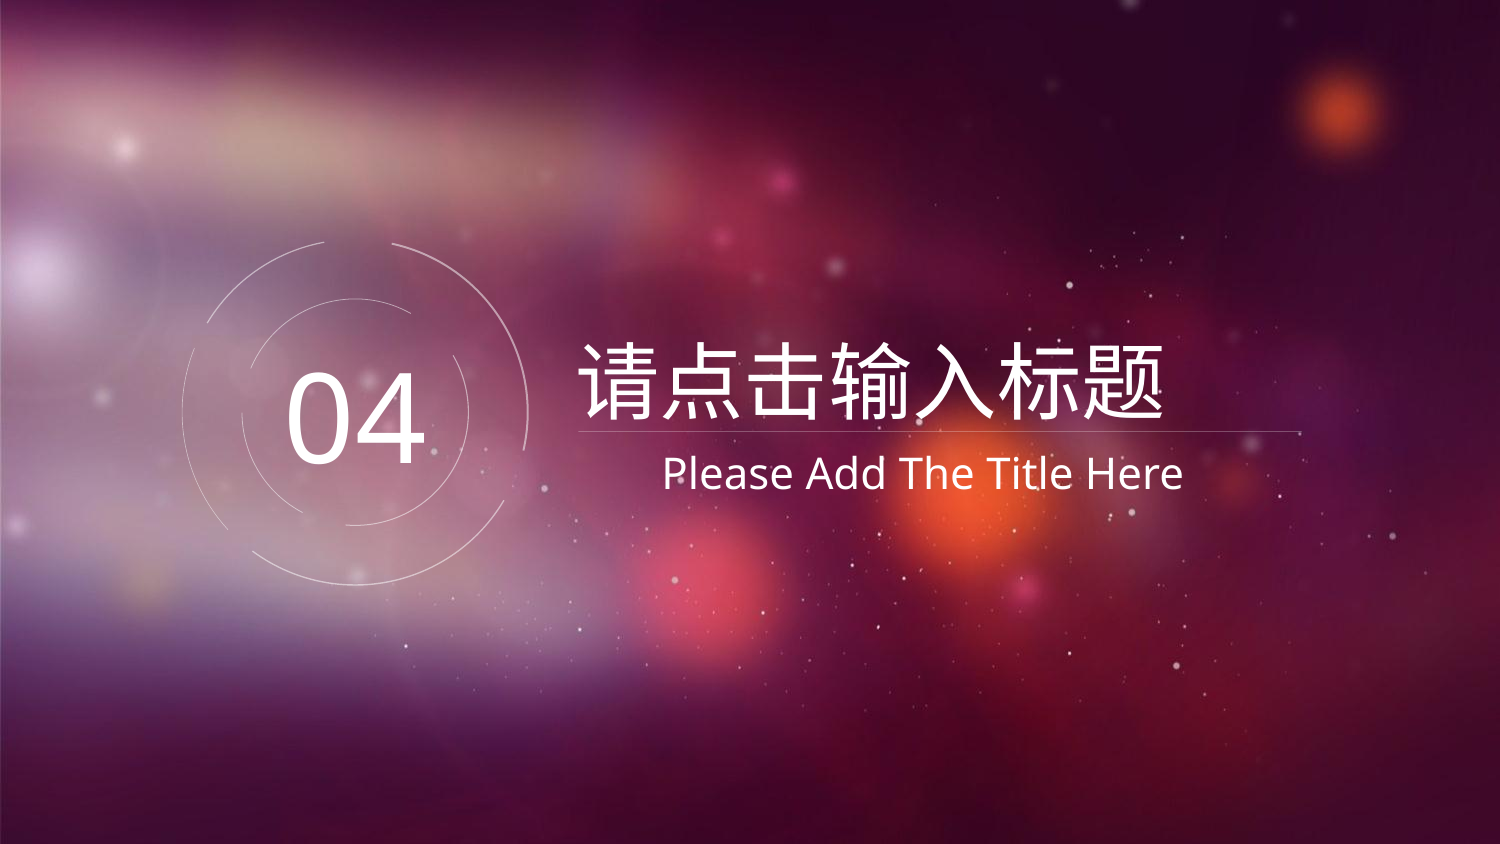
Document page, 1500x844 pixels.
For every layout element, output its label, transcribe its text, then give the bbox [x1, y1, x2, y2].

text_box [241, 298, 469, 526]
text_box Please Add The Title Here [646, 438, 1257, 506]
text_box 请点击输入标题 [560, 321, 1326, 438]
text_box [181, 238, 529, 586]
picture [0, 0, 1500, 844]
